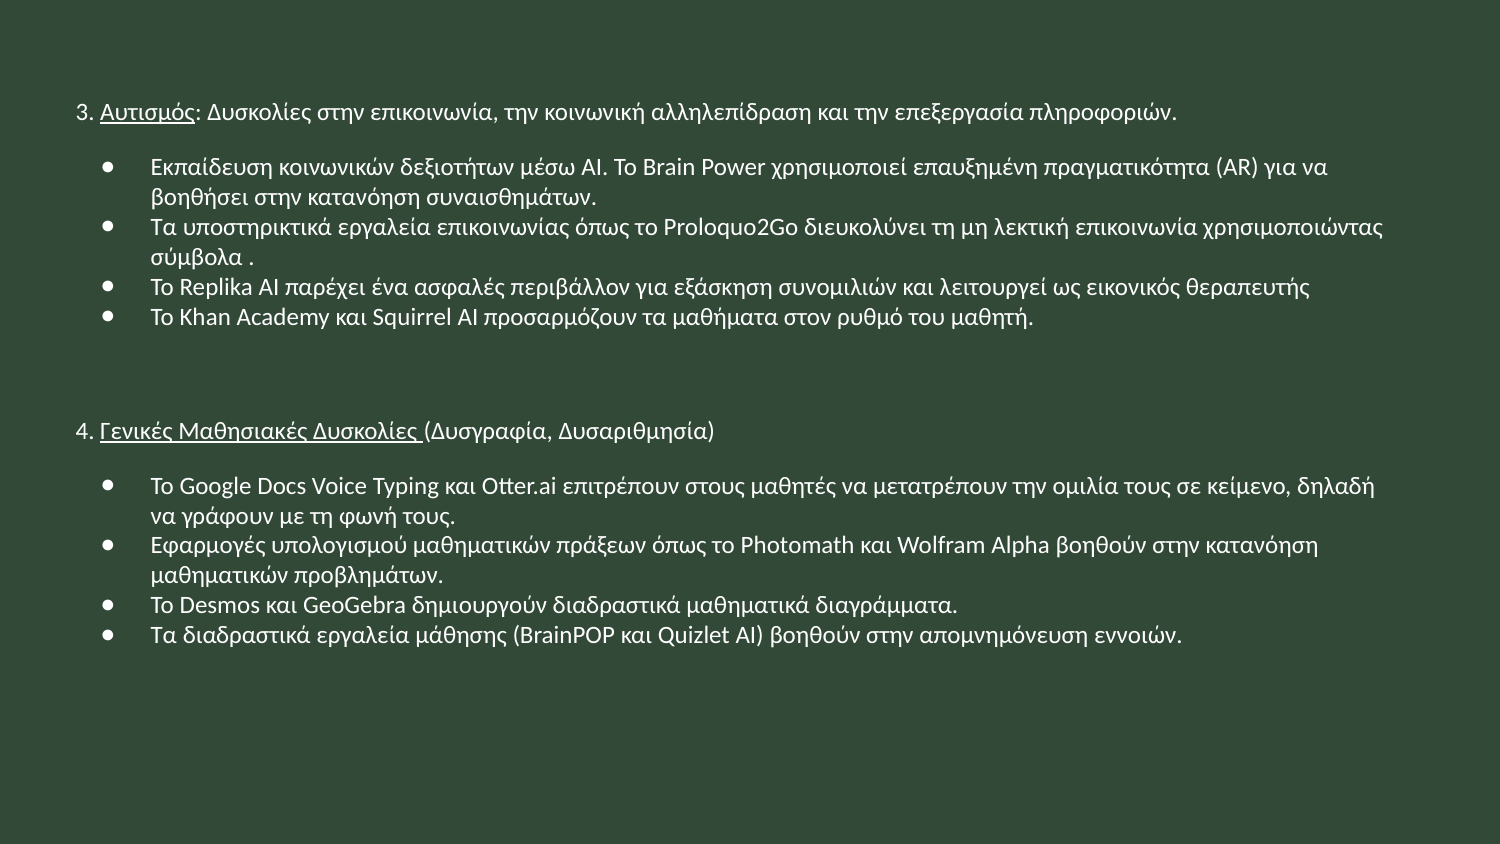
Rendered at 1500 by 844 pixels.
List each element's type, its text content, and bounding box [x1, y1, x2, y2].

text_box 3. Αυτισμός: Δυσκολίες στην επικοινωνία, την κοινωνική αλληλεπίδραση και την επεξεργασία πληροφοριών. Εκπαίδευση κοινωνικών δεξιοτήτων μέσω AI. Το Brain Power χρησιμοποιεί επαυξημένη πραγματικότητα (AR) για να βοηθήσει στην κατανόηση συναισθημάτων. Τα υποστηρικτικά εργαλεία επικοινωνίας όπως το Proloquo2Go διευκολύνει τη μη λεκτική επικοινωνία χρησιμοποιώντας σύμβολα . Το Replika AI παρέχει ένα ασφαλές περιβάλλον για εξάσκηση συνομιλιών και λειτουργεί ως εικονικός θεραπευτής Το Khan Academy και Squirrel AI προσαρμόζουν τα μαθήματα στον ρυθμό του μαθητή. 4. Γενικές Μαθησιακές Δυσκολίες (Δυσγραφία, Δυσαριθμησία) Το Google Docs Voice Typing και Otter.ai επιτρέπουν στους μαθητές να μετατρέπουν την ομιλία τους σε κείμενο, δηλαδή να γράφουν με τη φωνή τους. Εφαρμογές υπολογισμού μαθηματικών πράξεων όπως το Photomath και Wolfram Alpha βοηθούν στην κατανόηση μαθηματικών προβλημάτων. Το Desmos και GeoGebra δημιουργούν διαδραστικά μαθηματικά διαγράμματα. Τα διαδραστικά εργαλεία μάθησης (BrainPOP και Quizlet AI) βοηθούν στην απομνημόνευση εννοιών. [60, 80, 1416, 708]
